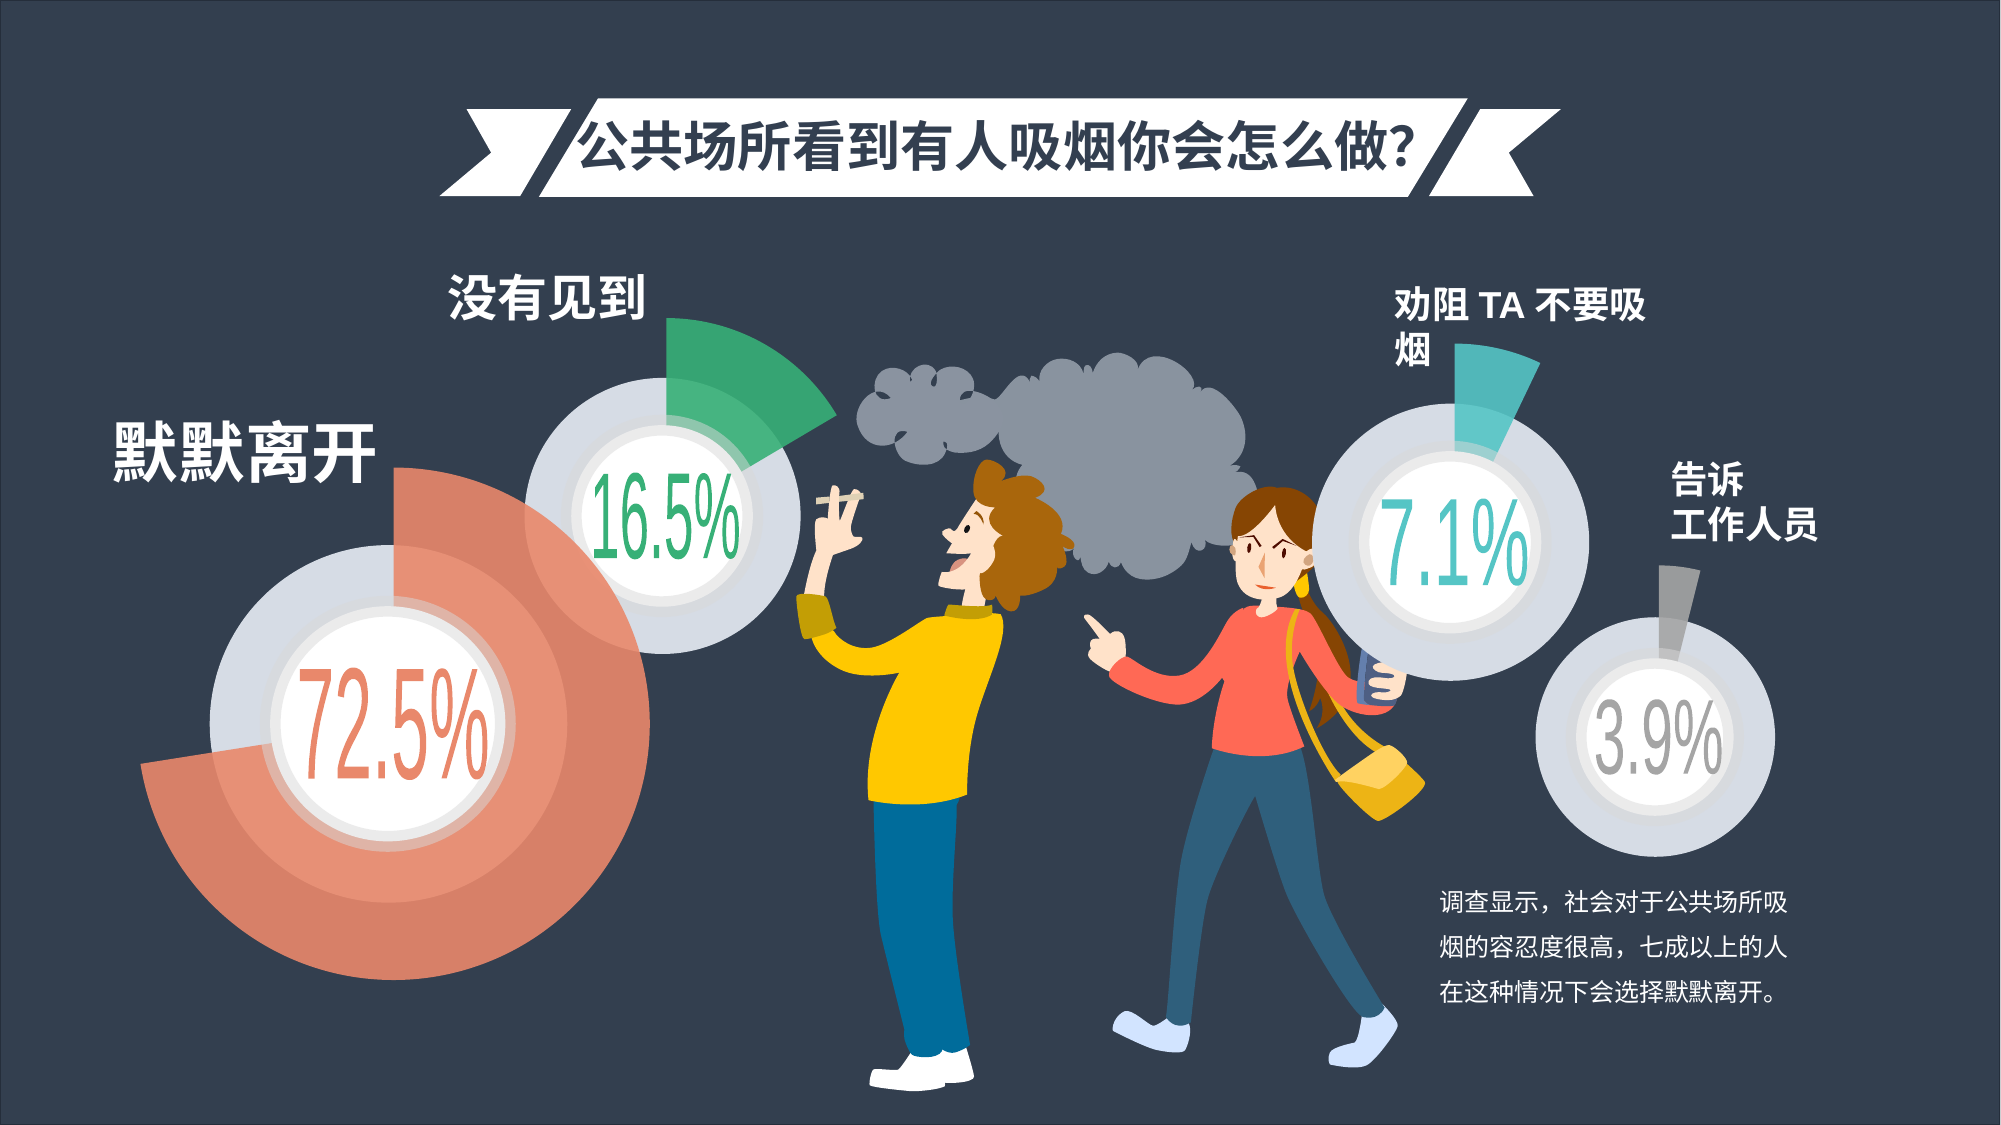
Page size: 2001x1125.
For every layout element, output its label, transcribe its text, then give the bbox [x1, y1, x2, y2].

text_box 劝阻TA不要吸烟 [1379, 274, 1695, 379]
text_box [1256, 343, 1654, 741]
text_box 没有见到 [432, 259, 693, 334]
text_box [468, 318, 865, 714]
text_box 调查显示，社会对于公共场所吸烟的容忍度很高，七成以上的人在这种情况下会选择默默离开。 [1430, 863, 1810, 1014]
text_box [439, 98, 1561, 197]
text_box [137, 467, 650, 980]
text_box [1487, 565, 1831, 909]
text_box 默默离开 [96, 403, 410, 498]
text_box 告诉 工作人员 [1655, 448, 1915, 554]
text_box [796, 325, 1430, 1092]
